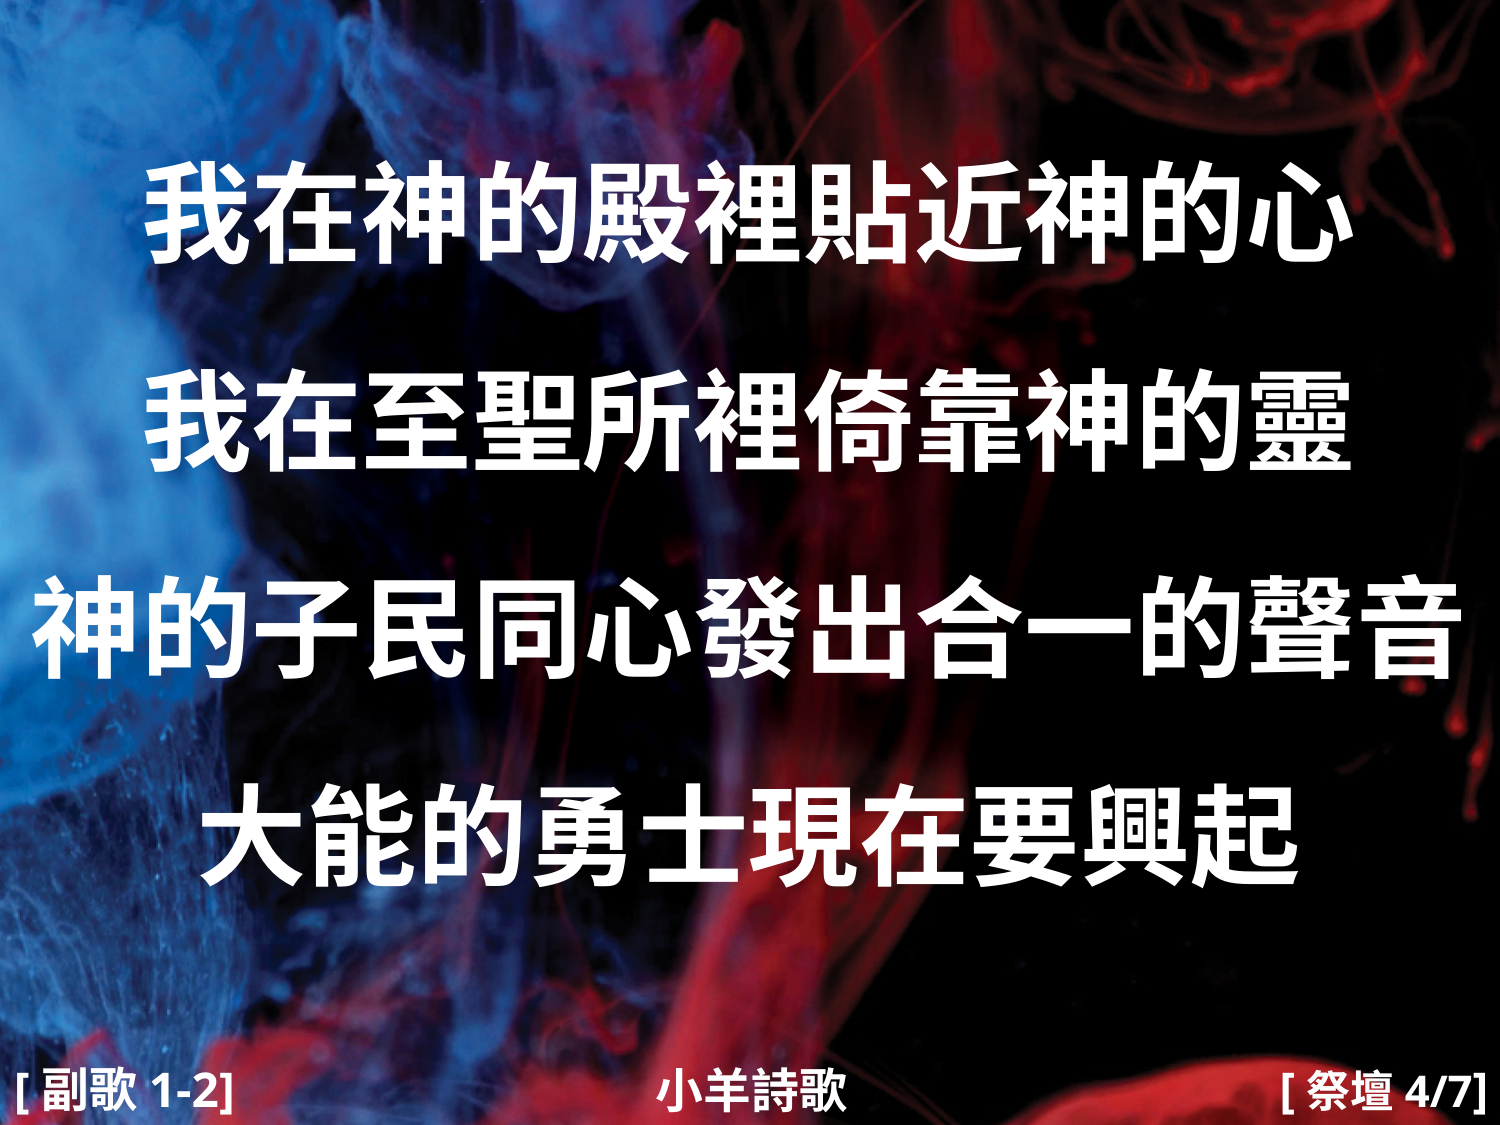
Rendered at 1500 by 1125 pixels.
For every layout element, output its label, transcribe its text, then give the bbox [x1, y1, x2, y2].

text_box 我在神的殿裡貼近神的心 我在至聖所裡倚靠神的靈 神的子民同心發出合一的聲音 大能的勇士現在要興起 [0, 137, 1499, 931]
subtitle 小羊詩歌 [373, 1053, 1219, 1125]
text_box [祭壇4/7] [1219, 1052, 1500, 1125]
text_box [副歌1-2] [0, 1052, 373, 1125]
picture [0, 0, 1500, 1053]
